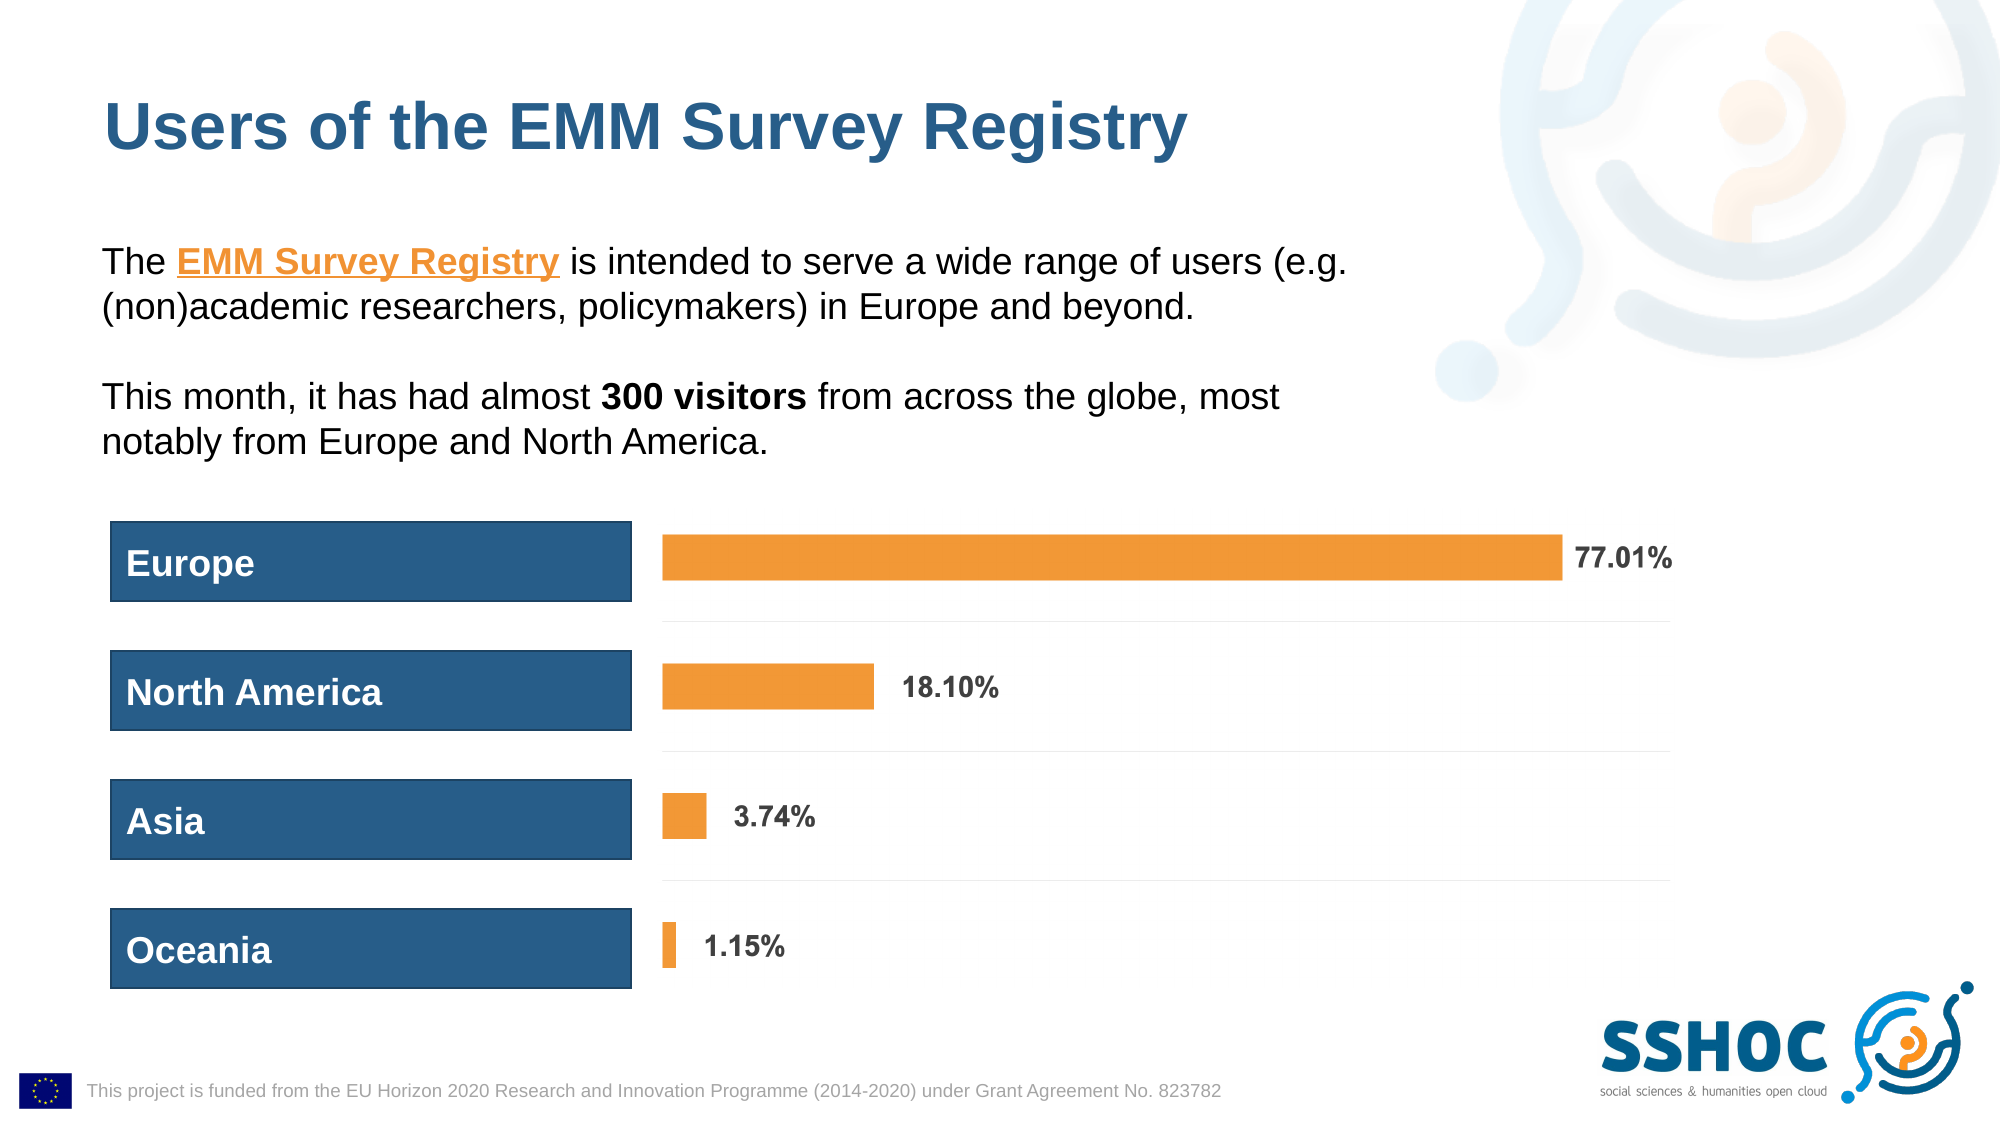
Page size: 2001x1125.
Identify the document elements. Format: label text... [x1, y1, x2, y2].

picture [1597, 965, 2001, 1118]
picture [657, 508, 1676, 988]
text_box North America [110, 651, 632, 731]
picture [19, 1073, 72, 1109]
text_box Europe [110, 522, 632, 602]
text_box Users of the EMM Survey Registry [89, 84, 1888, 313]
text_box Oceania [110, 909, 632, 989]
text_box The EMM Survey Registry is intended to serve a wide range of users (e.g. (non)academic researchers, policymakers) in Europe and beyond. This month, it has had almost 300 visitors from across the globe, most notably from Europe and North America. [89, 229, 1368, 470]
text_box Asia [110, 780, 632, 860]
